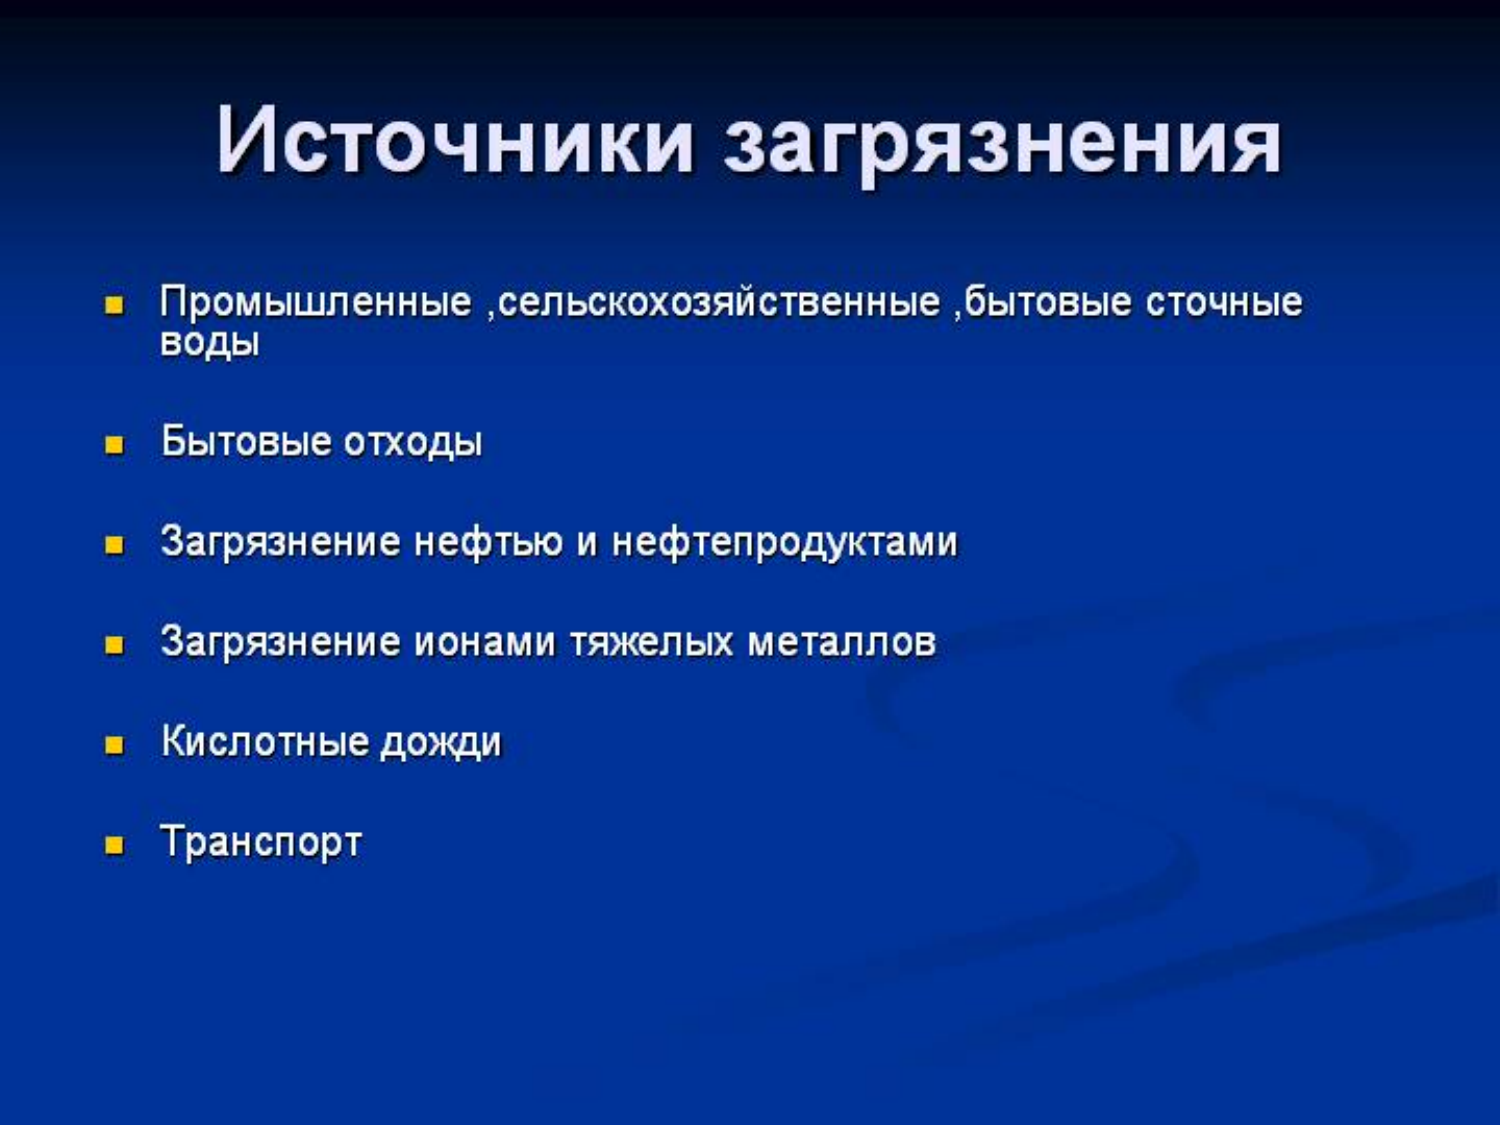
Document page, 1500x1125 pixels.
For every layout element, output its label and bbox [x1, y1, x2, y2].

list [0, 0, 1500, 1125]
